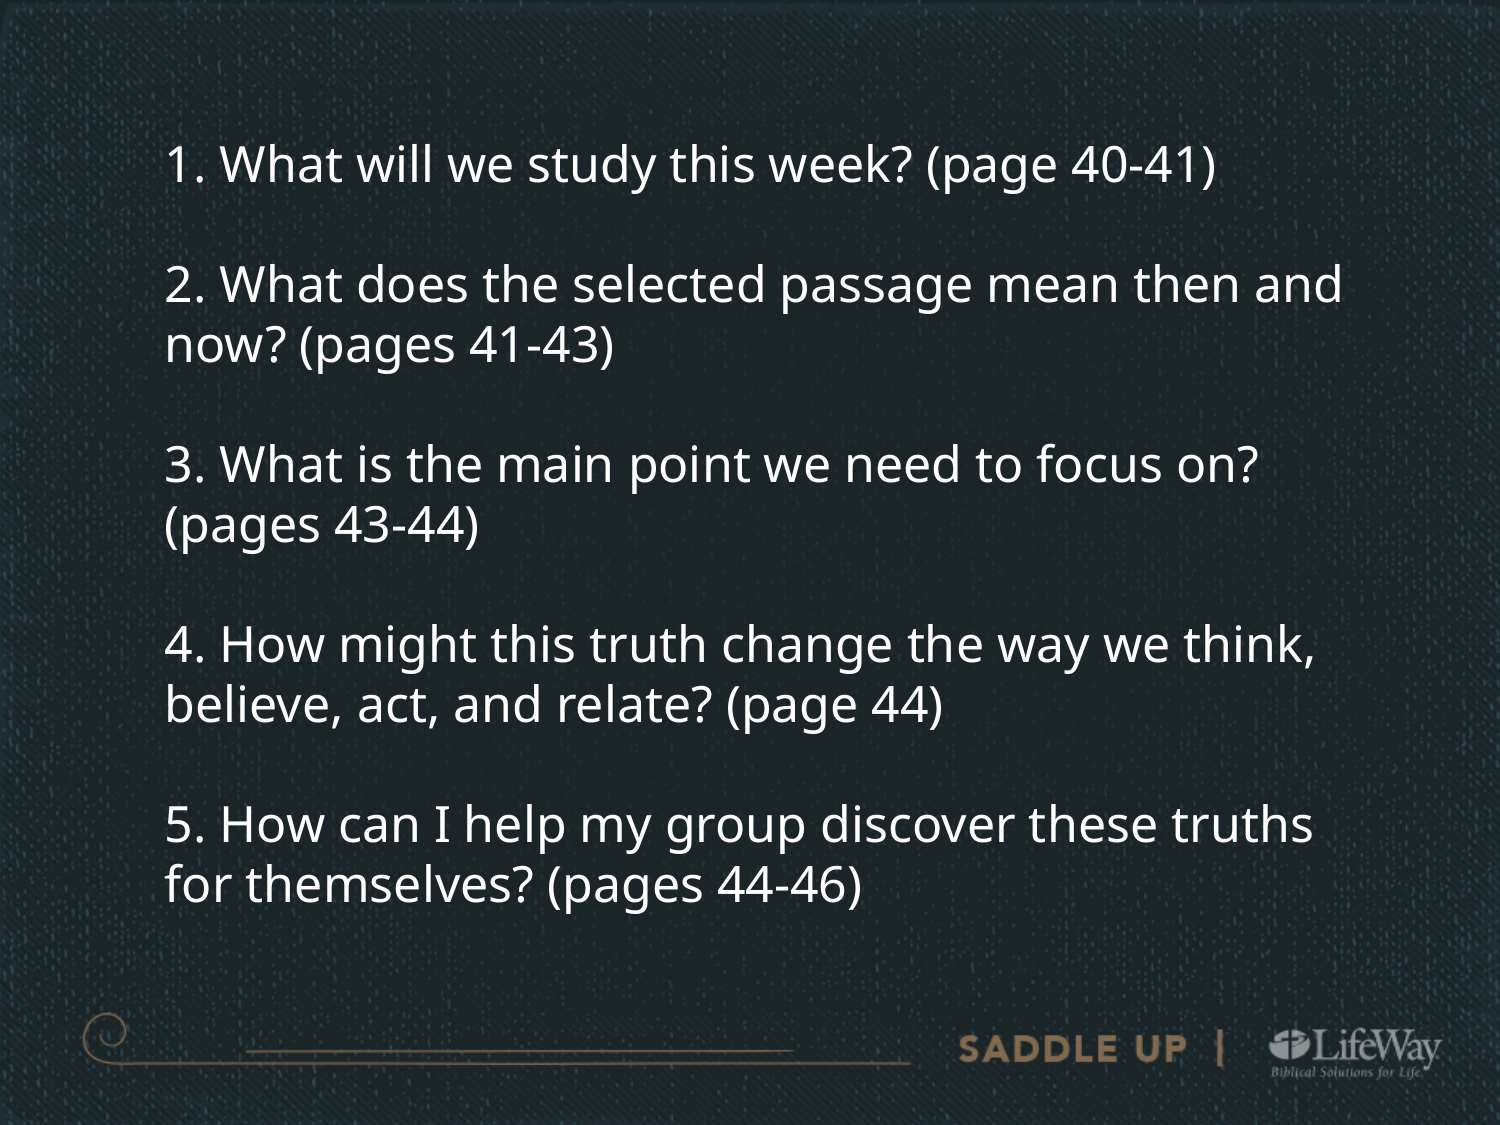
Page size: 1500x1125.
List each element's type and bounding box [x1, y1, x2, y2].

list [0, 0, 1500, 1125]
